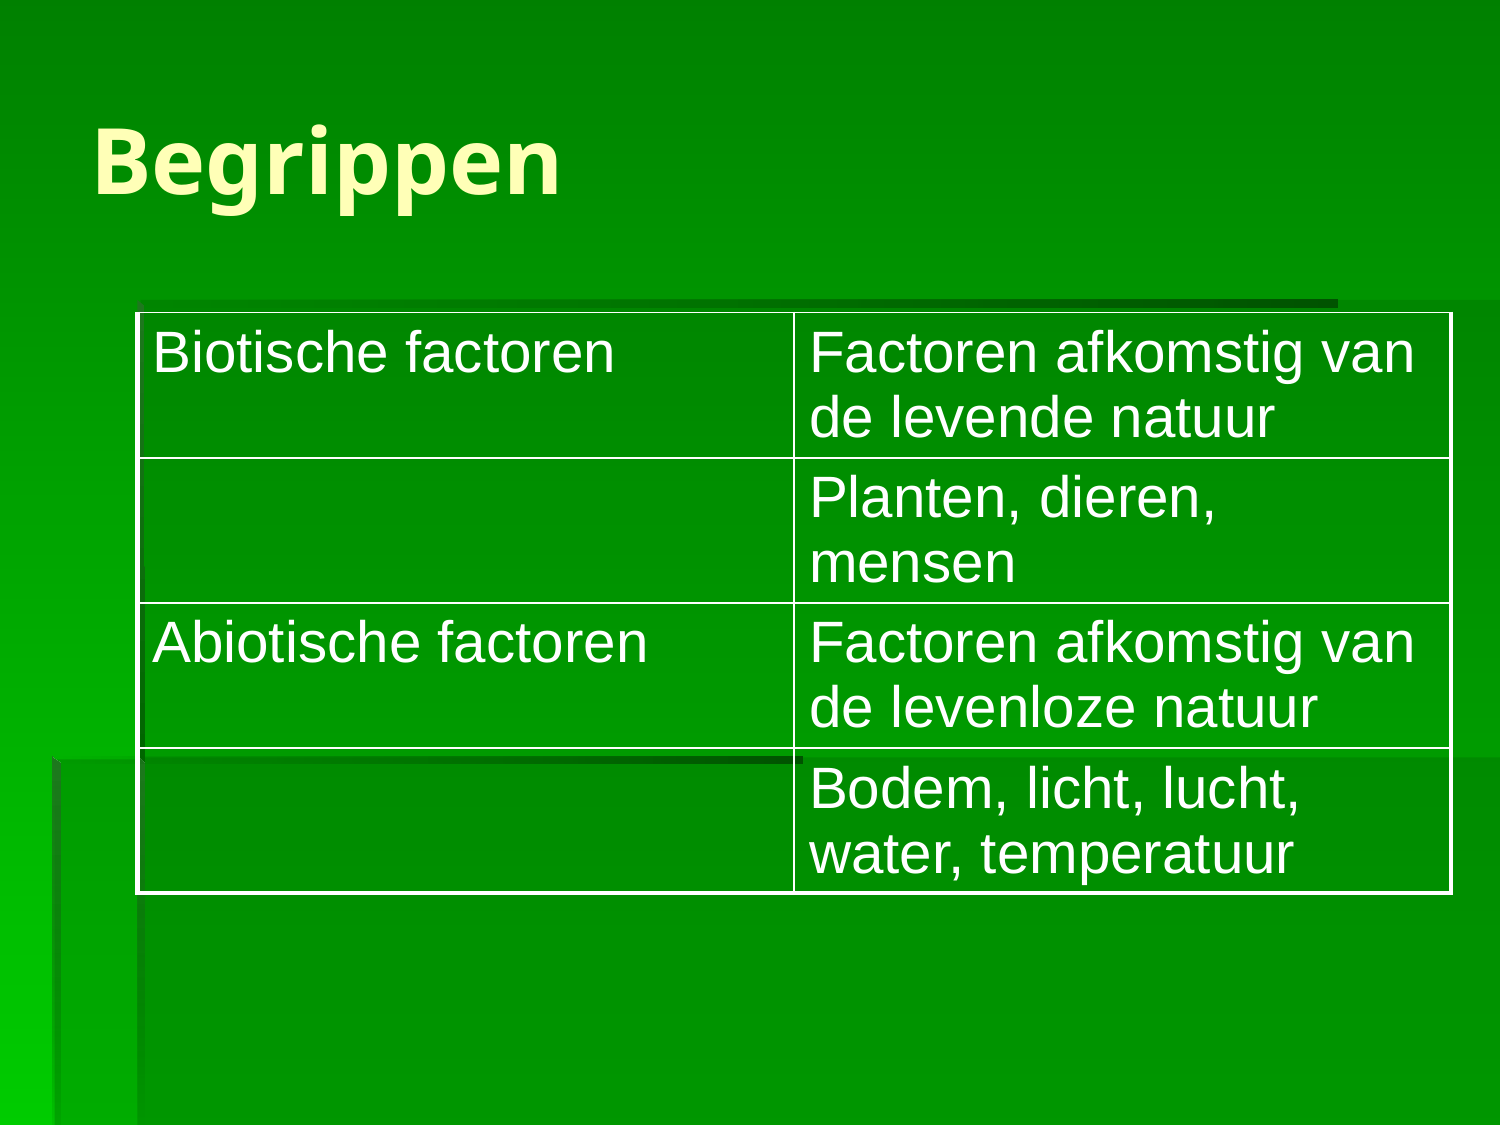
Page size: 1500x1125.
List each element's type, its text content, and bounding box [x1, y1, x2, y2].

table_cell Factoren afkomstig van de levenloze natuur [795, 604, 1449, 747]
table_cell Abiotische factoren [140, 604, 793, 747]
table_cell [140, 459, 793, 602]
title Begrippen [75, 40, 1451, 275]
table_header Factoren afkomstig van de levende natuur [795, 313, 1449, 457]
table_header Biotische factoren [140, 313, 793, 457]
table_cell Planten, dieren, mensen [795, 459, 1449, 602]
table_cell Bodem, licht, lucht, water, temperatuur [795, 749, 1449, 891]
table_cell [140, 749, 793, 891]
